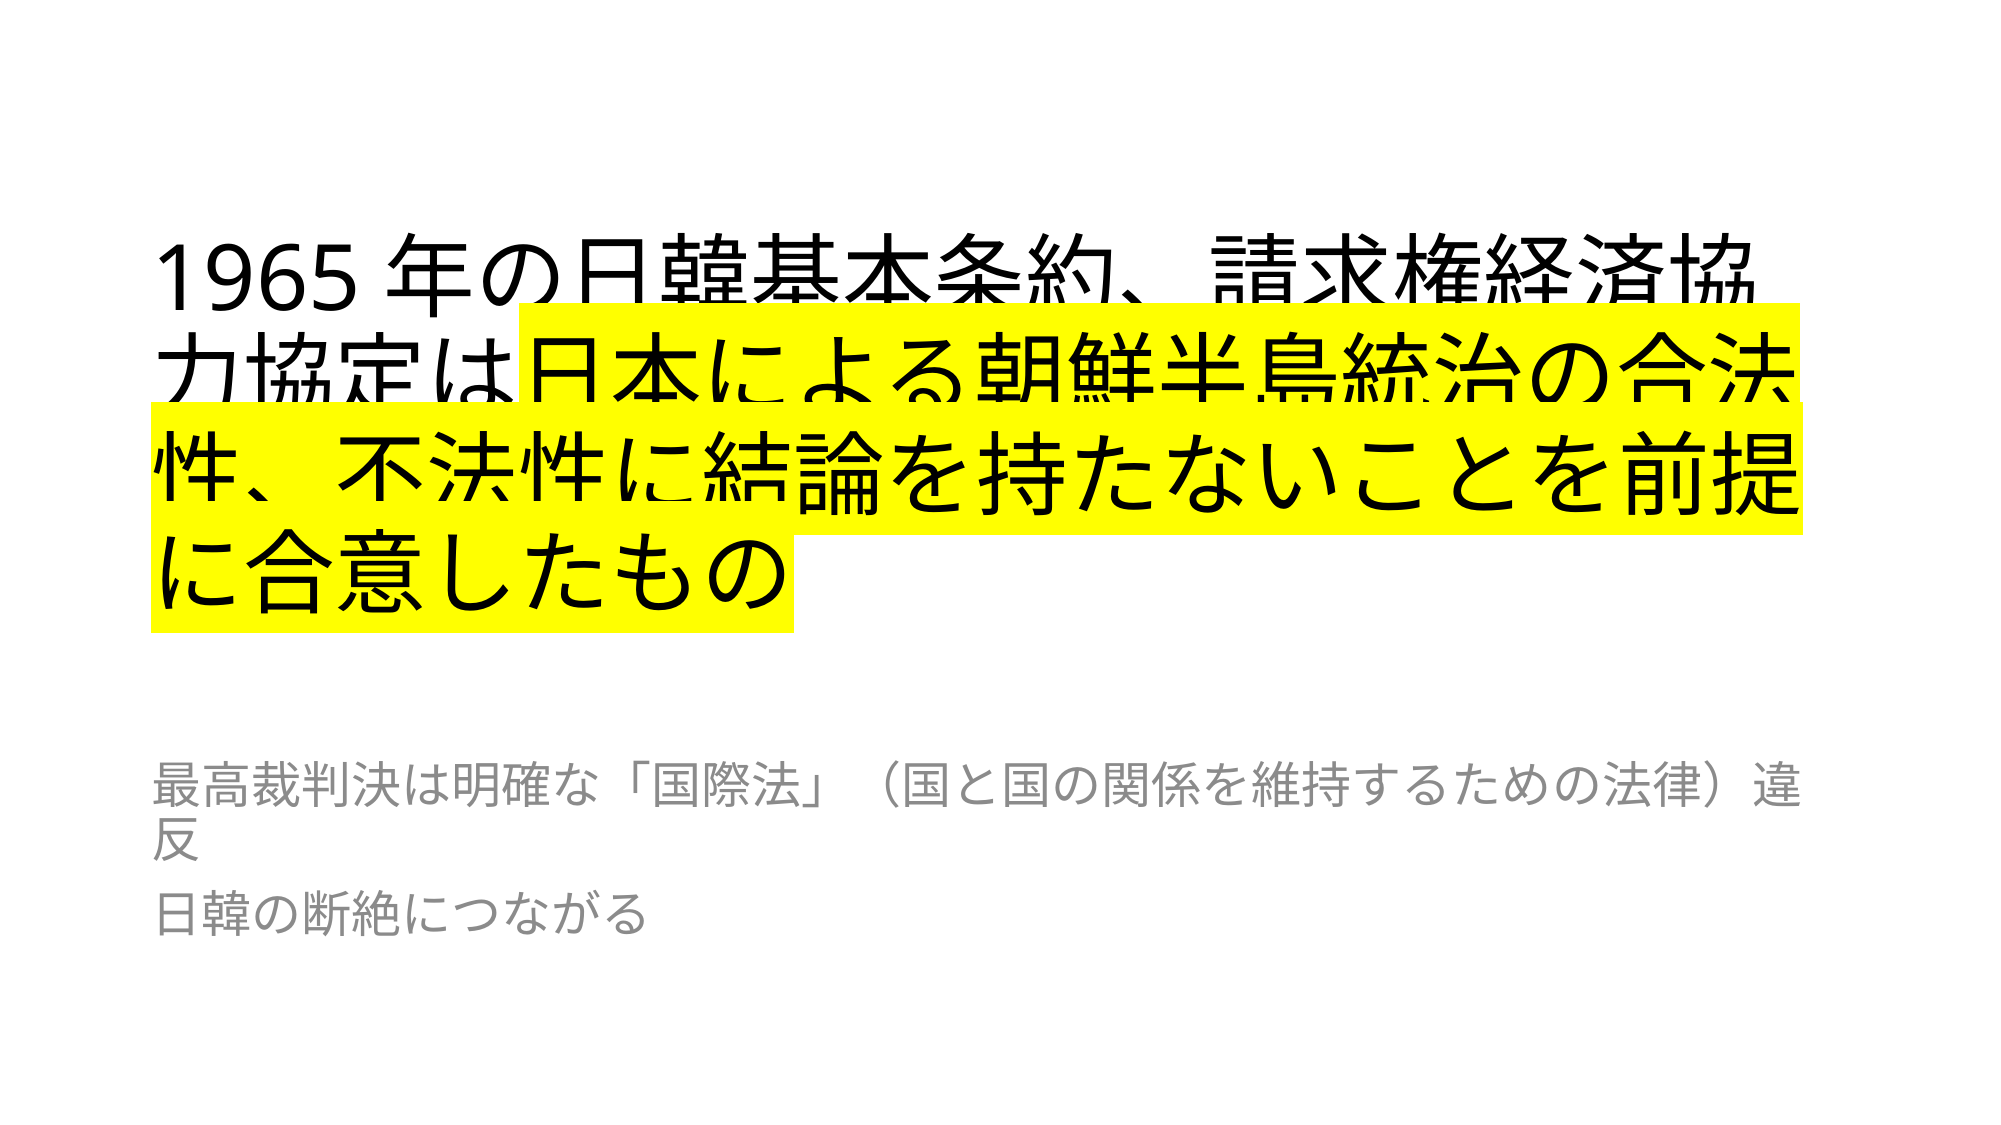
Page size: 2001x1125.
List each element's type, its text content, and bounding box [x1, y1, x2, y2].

title 1965年の日韓基本条約、請求権経済協力協定は日本による朝鮮半島統治の合法性、不法性に結論を持たないことを前提に合意したもの [136, 166, 1862, 635]
list 最高裁判決は明確な「国際法」（国と国の関係を維持するための法律）違反 日韓の断絶につながる [136, 752, 1862, 999]
